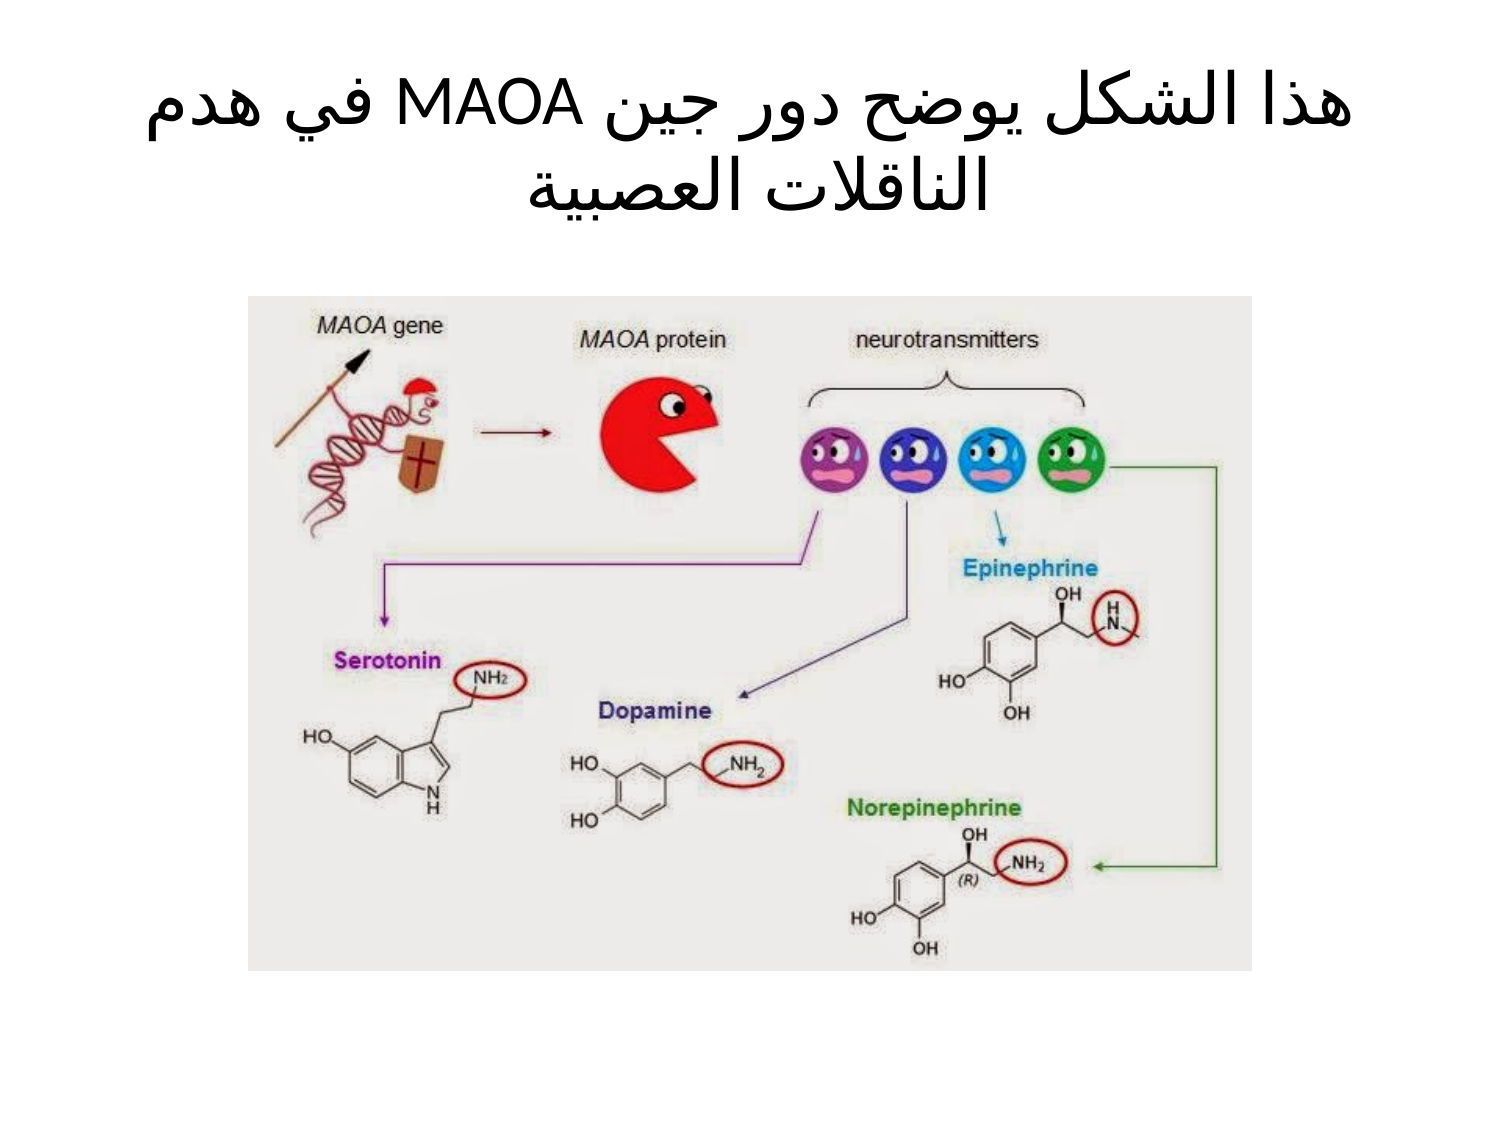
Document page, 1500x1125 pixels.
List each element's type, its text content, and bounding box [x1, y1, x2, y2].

title هذا الشكل يوضح دور جين MAOA في هدم الناقلات العصبية [75, 45, 1425, 233]
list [248, 296, 1252, 971]
